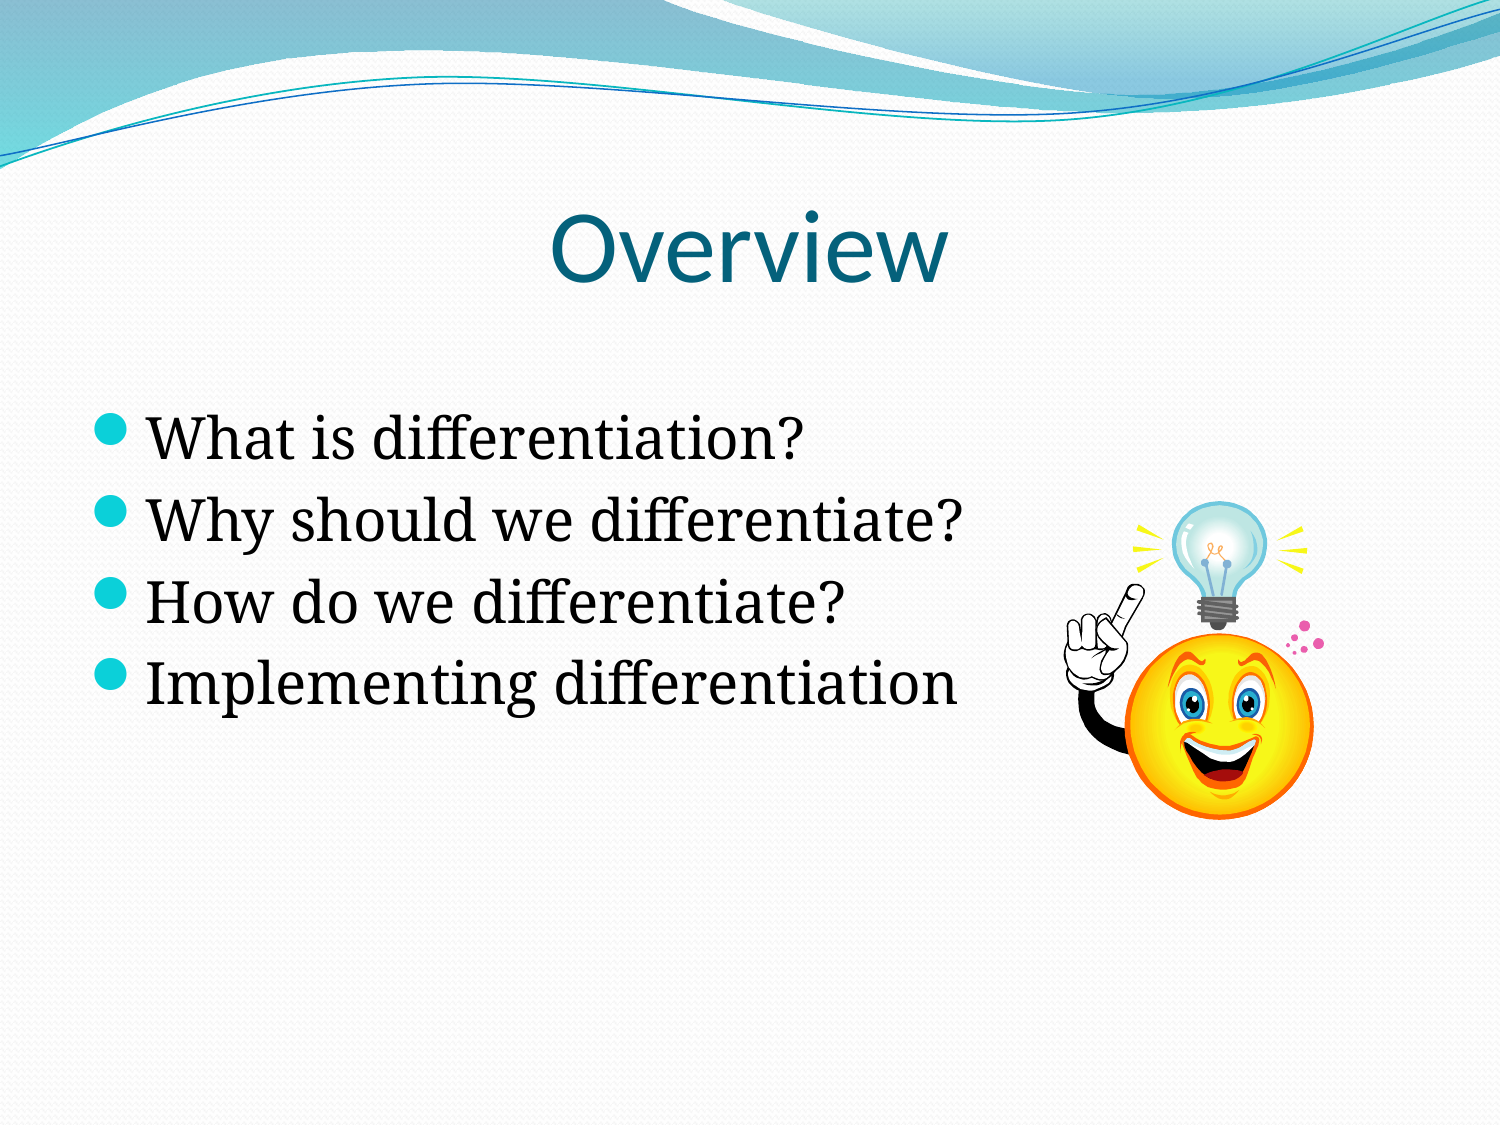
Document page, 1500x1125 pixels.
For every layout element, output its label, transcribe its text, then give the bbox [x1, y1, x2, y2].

picture [1062, 499, 1326, 822]
text_box [1055, 501, 1333, 834]
list What is differentiation? Why should we differentiate? How do we differentiate? Implementing differentiation [75, 317, 1425, 1038]
title Overview [75, 115, 1425, 303]
